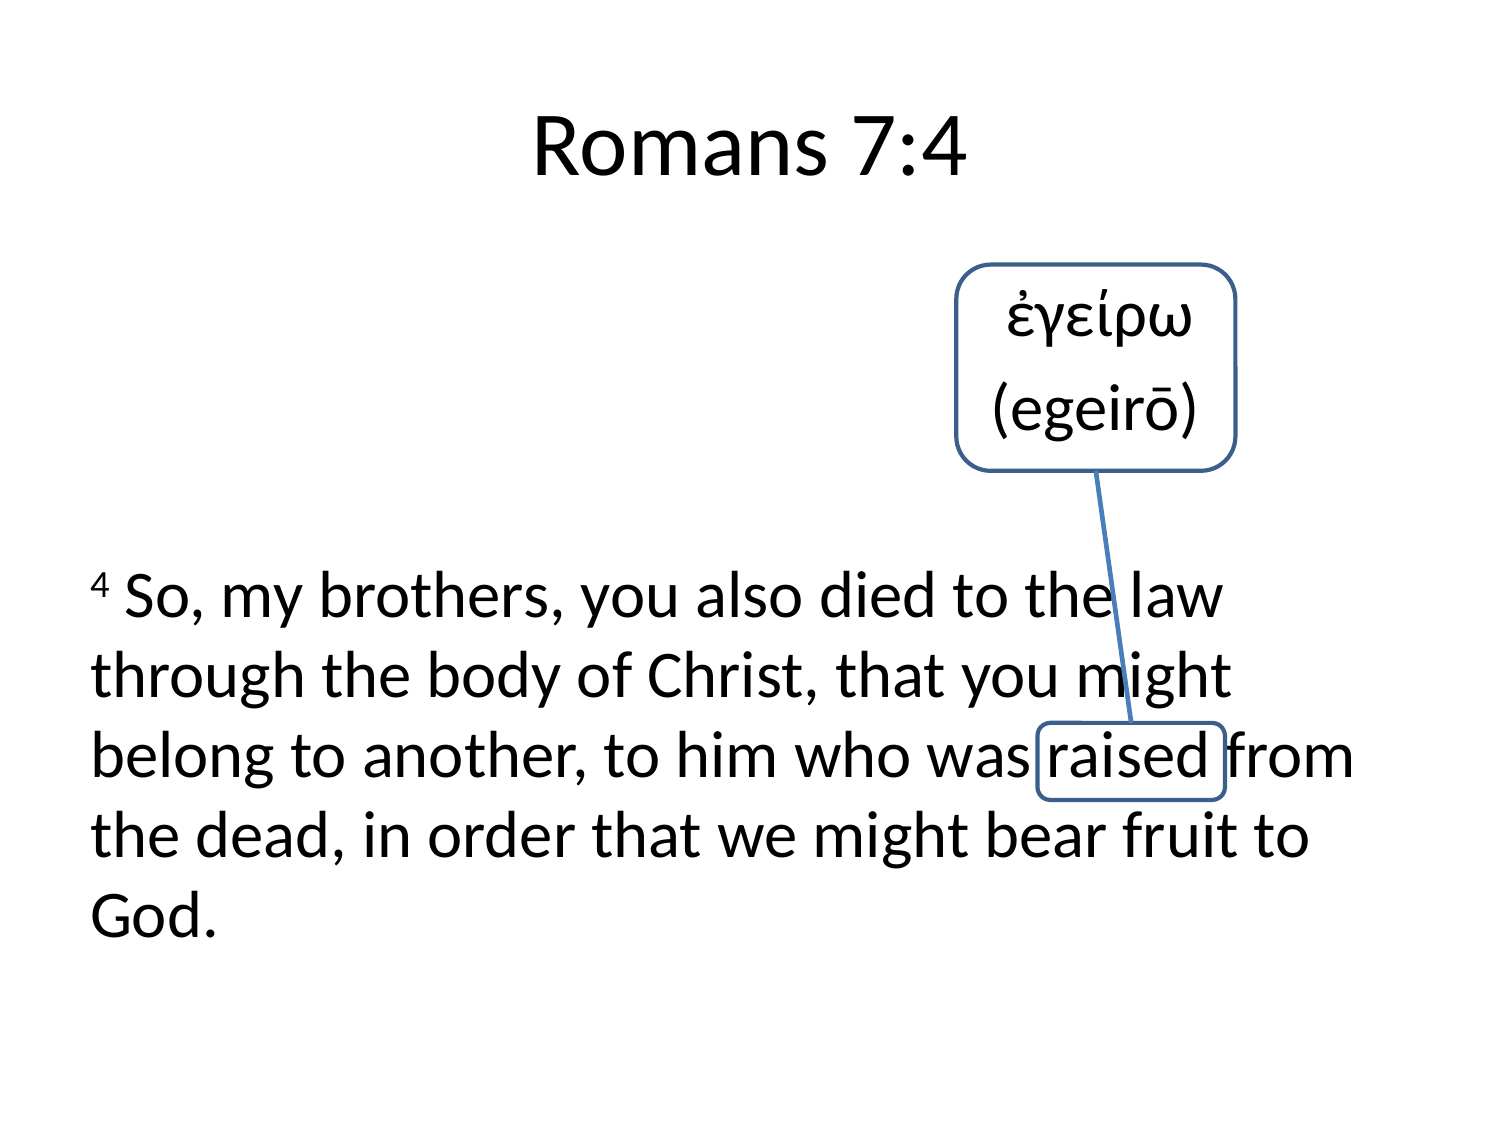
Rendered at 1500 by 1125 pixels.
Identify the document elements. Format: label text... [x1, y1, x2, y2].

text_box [1095, 470, 1132, 724]
text_box [954, 262, 1238, 473]
list ἐγείρω (egeirō) 4 So, my brothers, you also died to the law through the body of Christ, that you might belong to another, to him who was raised from the dead, in order that we might bear fruit to God. [75, 262, 1425, 1005]
text_box [1035, 720, 1228, 803]
title Romans 7:4 [75, 45, 1425, 233]
